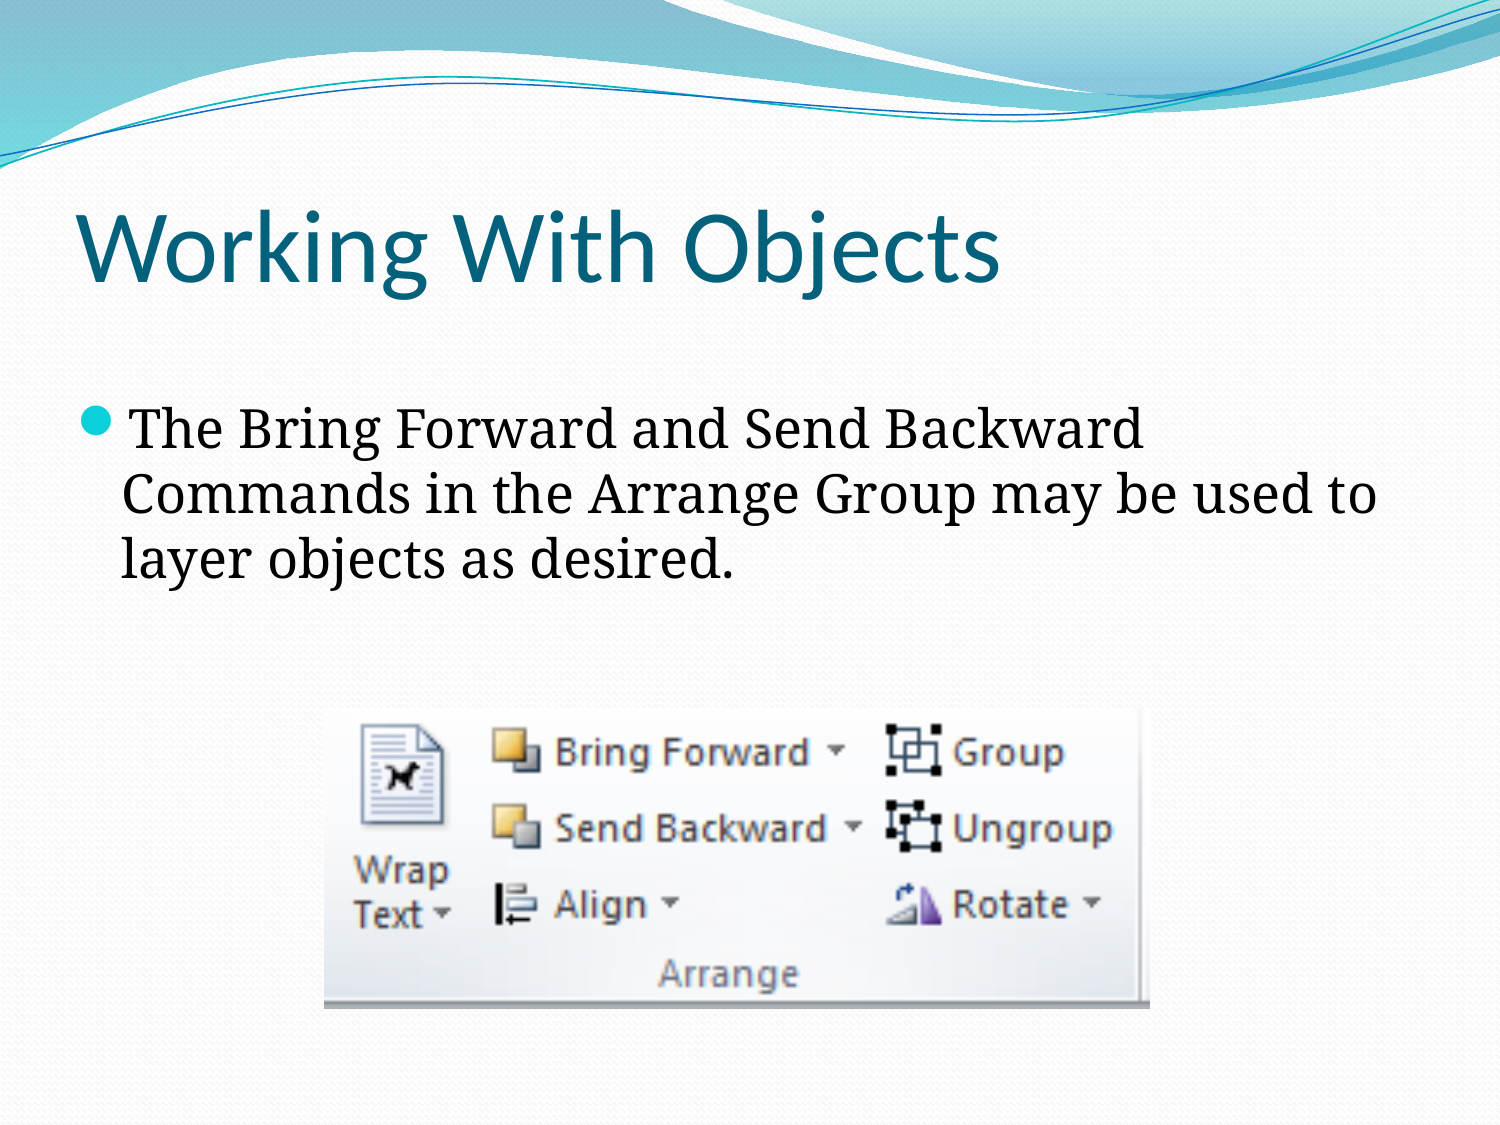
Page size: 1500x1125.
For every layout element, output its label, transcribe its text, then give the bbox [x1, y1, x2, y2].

title Working With Objects [75, 115, 1425, 303]
picture [324, 708, 1150, 1010]
list The Bring Forward and Send Backward Commands in the Arrange Group may be used to layer objects as desired. [62, 387, 1413, 913]
